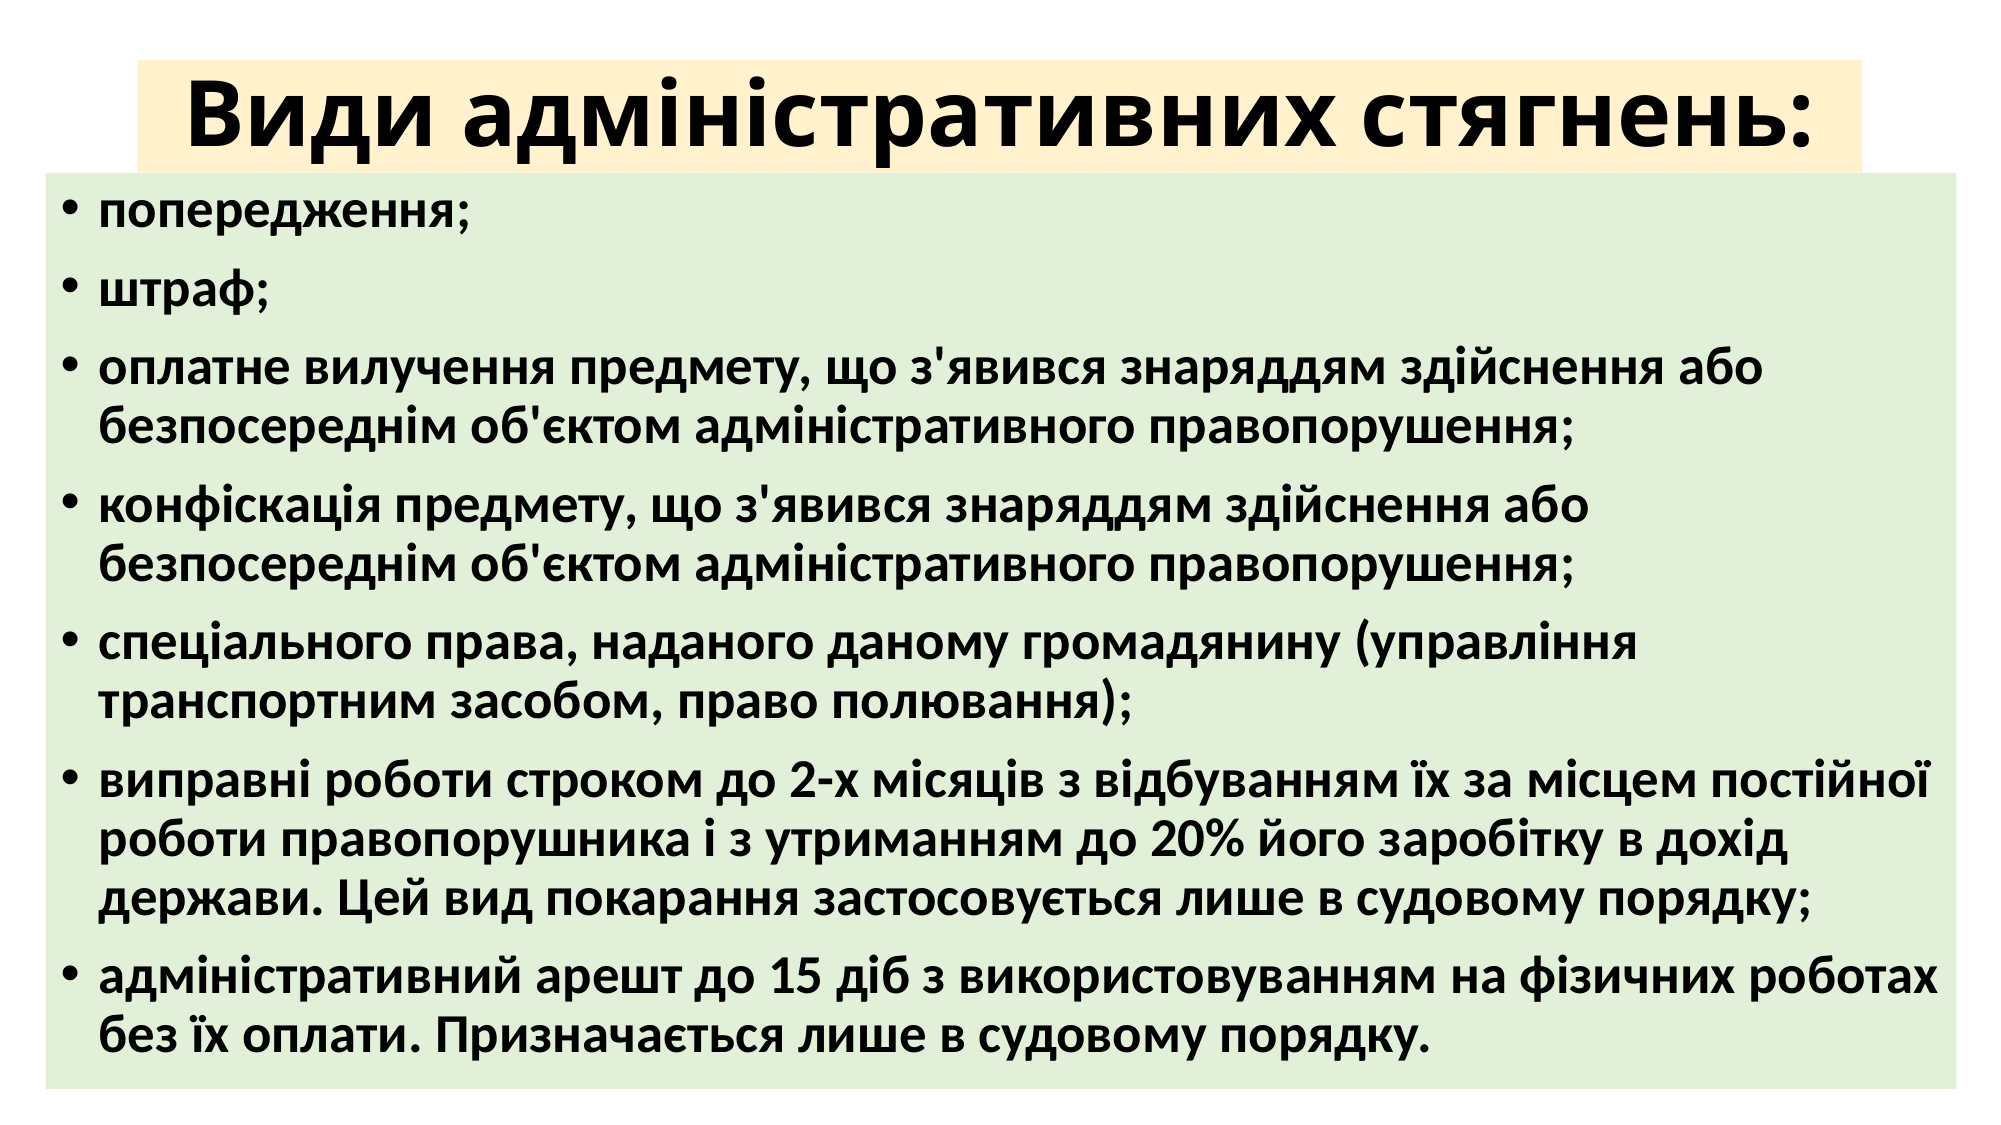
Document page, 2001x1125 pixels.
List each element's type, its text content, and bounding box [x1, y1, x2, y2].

list попередження; штраф; оплатне вилучення предмету, що з'явився знаряддям здійснення або безпосереднім об'єктом адміністративного правопорушення; конфіскація предмету, що з'явився знаряддям здійснення або безпосереднім об'єктом адміністративного правопорушення; спеціального права, наданого даному громадянину (управління транспортним засобом, право полювання); виправні роботи строком до 2-х місяців з відбуванням їх за місцем постійної роботи правопорушника і з утриманням до 20% його заробітку в дохід держави. Цей вид покарання застосовується лише в судовому порядку; адміністративний арешт до 15 діб з використовуванням на фізичних роботах без їх оплати. Призначається лише в судовому порядку. [45, 172, 1957, 1090]
title Види адміністративних стягнень: [137, 59, 1863, 172]
